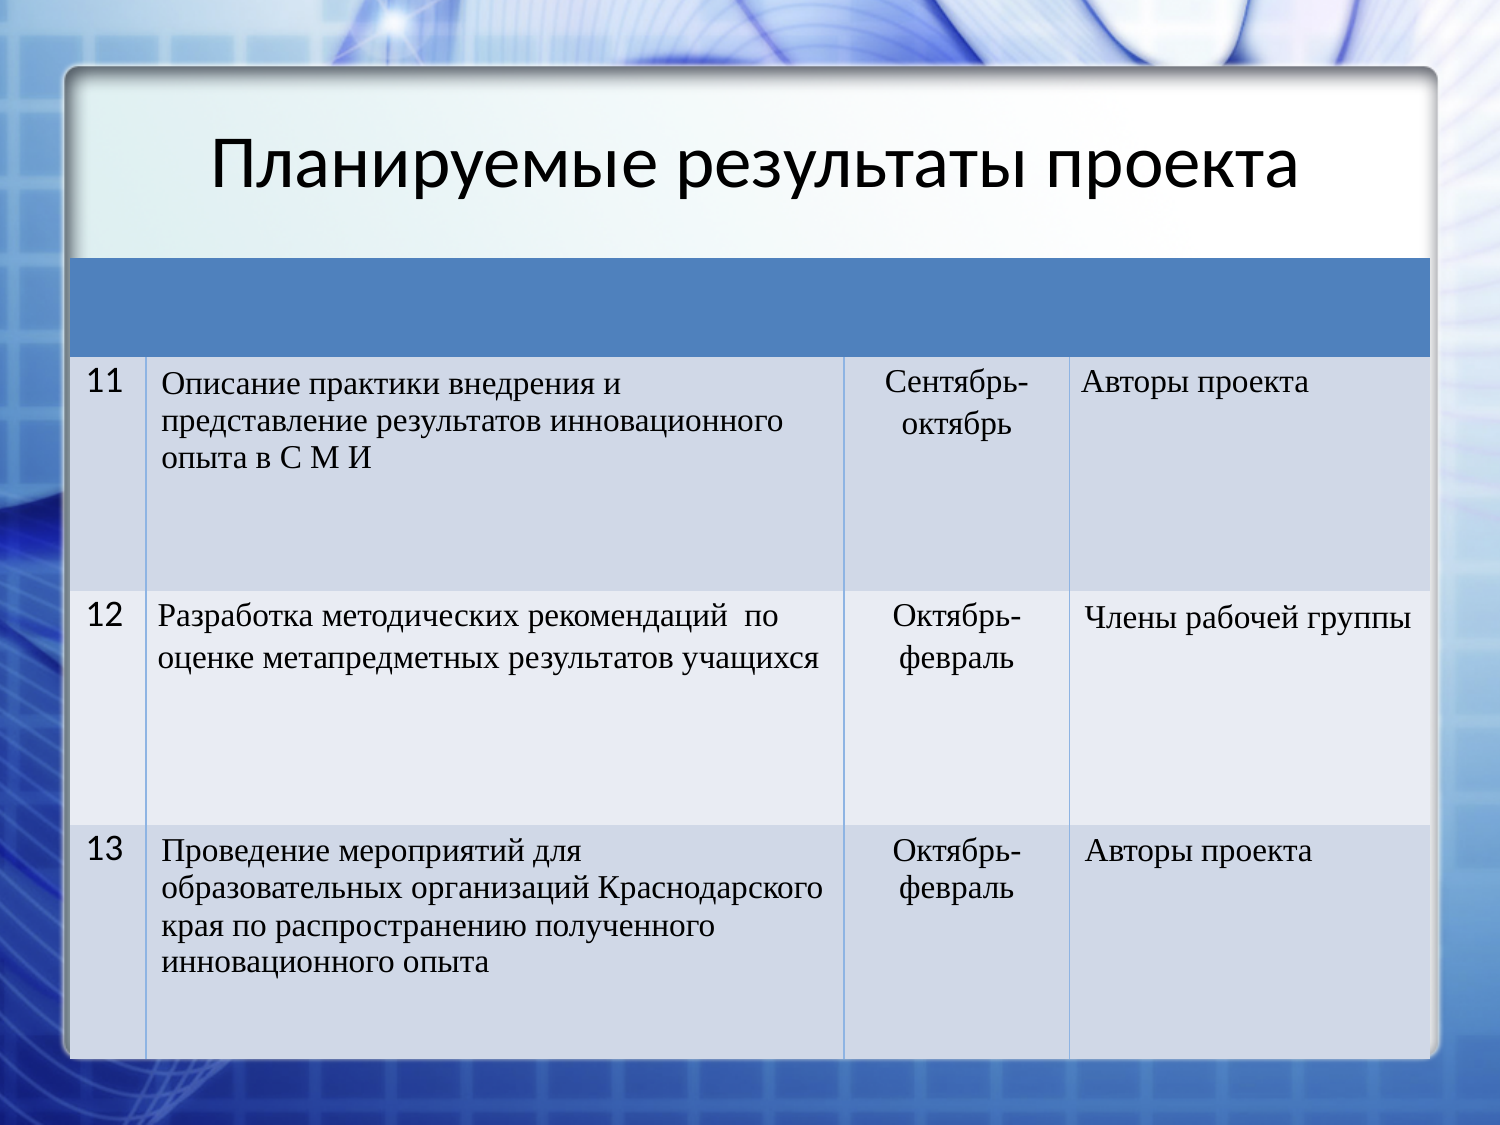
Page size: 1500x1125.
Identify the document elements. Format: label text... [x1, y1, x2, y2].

table_cell 12 [70, 591, 145, 825]
table_cell Описание практики внедрения и представление результатов инновационного опыта в С М И [147, 357, 843, 591]
table_cell Сентябрь-октябрь [845, 357, 1069, 591]
table_header [70, 258, 1430, 357]
text_box Планируемые результаты проекта [93, 105, 1418, 211]
table_cell Авторы проекта [1070, 825, 1430, 1059]
table_cell 11 [70, 357, 145, 591]
table_cell Октябрь- февраль [845, 825, 1069, 1059]
table_cell Члены рабочей группы [1070, 591, 1430, 825]
table_cell Разработка методических рекомендаций по оценке метапредметных результатов учащихся [147, 591, 843, 825]
table_cell Авторы проекта [1070, 357, 1430, 591]
table_cell 13 [70, 825, 145, 1059]
table_cell Проведение мероприятий для образовательных организаций Краснодарского края по распространению полученного инновационного опыта [147, 825, 843, 1059]
picture [0, 0, 1500, 1125]
table_cell Октябрь- февраль [845, 591, 1069, 825]
